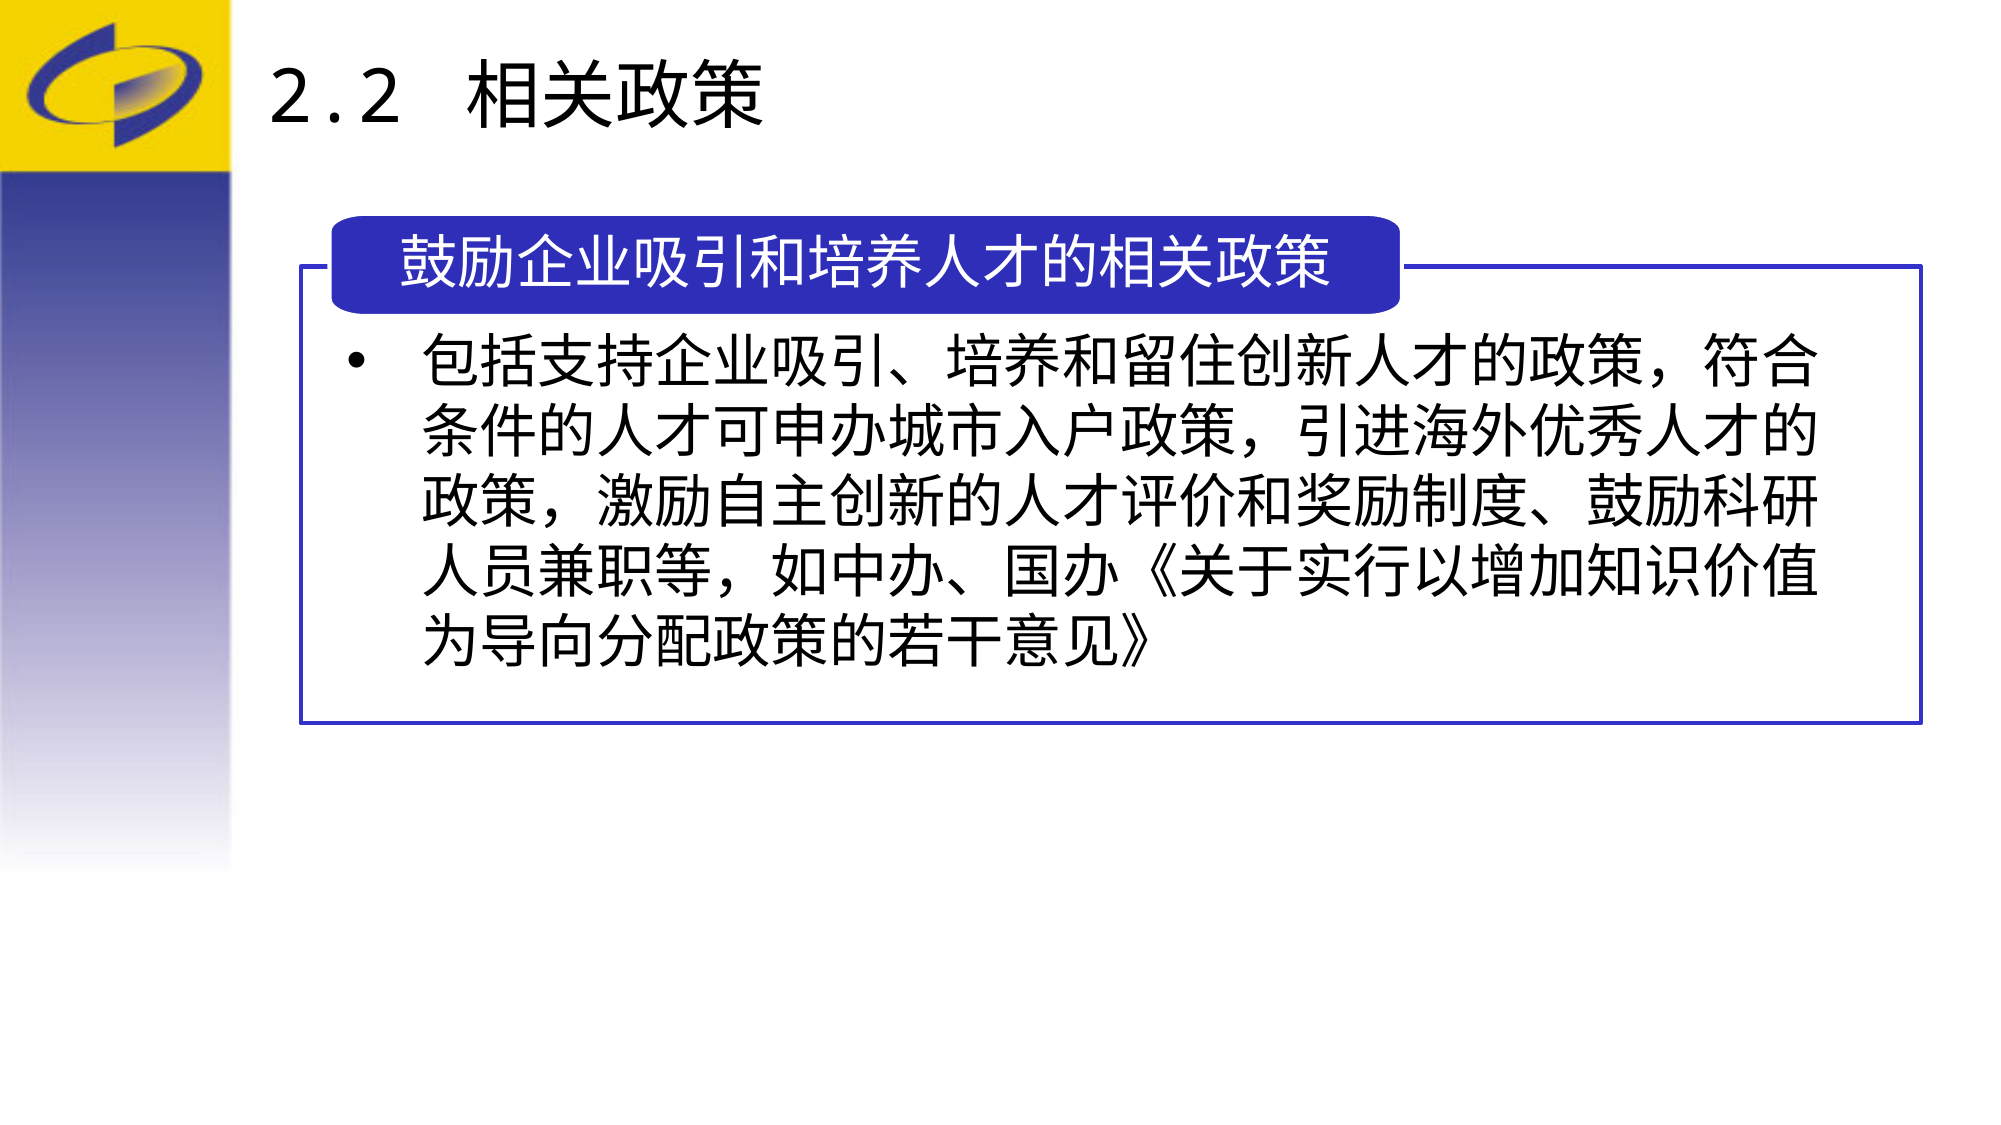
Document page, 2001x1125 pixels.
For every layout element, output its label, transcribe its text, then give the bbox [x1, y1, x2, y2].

picture [0, 0, 2000, 1125]
title 2.2 相关政策 [252, 20, 1870, 165]
text_box 鼓励企业吸引和培养人才的相关政策 [327, 211, 1404, 319]
text_box 包括支持企业吸引、培养和留住创新人才的政策，符合条件的人才可申办城市入户政策，引进海外优秀人才的政策，激励自主创新的人才评价和奖励制度、鼓励科研人员兼职等，如中办、国办《关于实行以增加知识价值为导向分配政策的若干意见》 [299, 264, 1923, 725]
